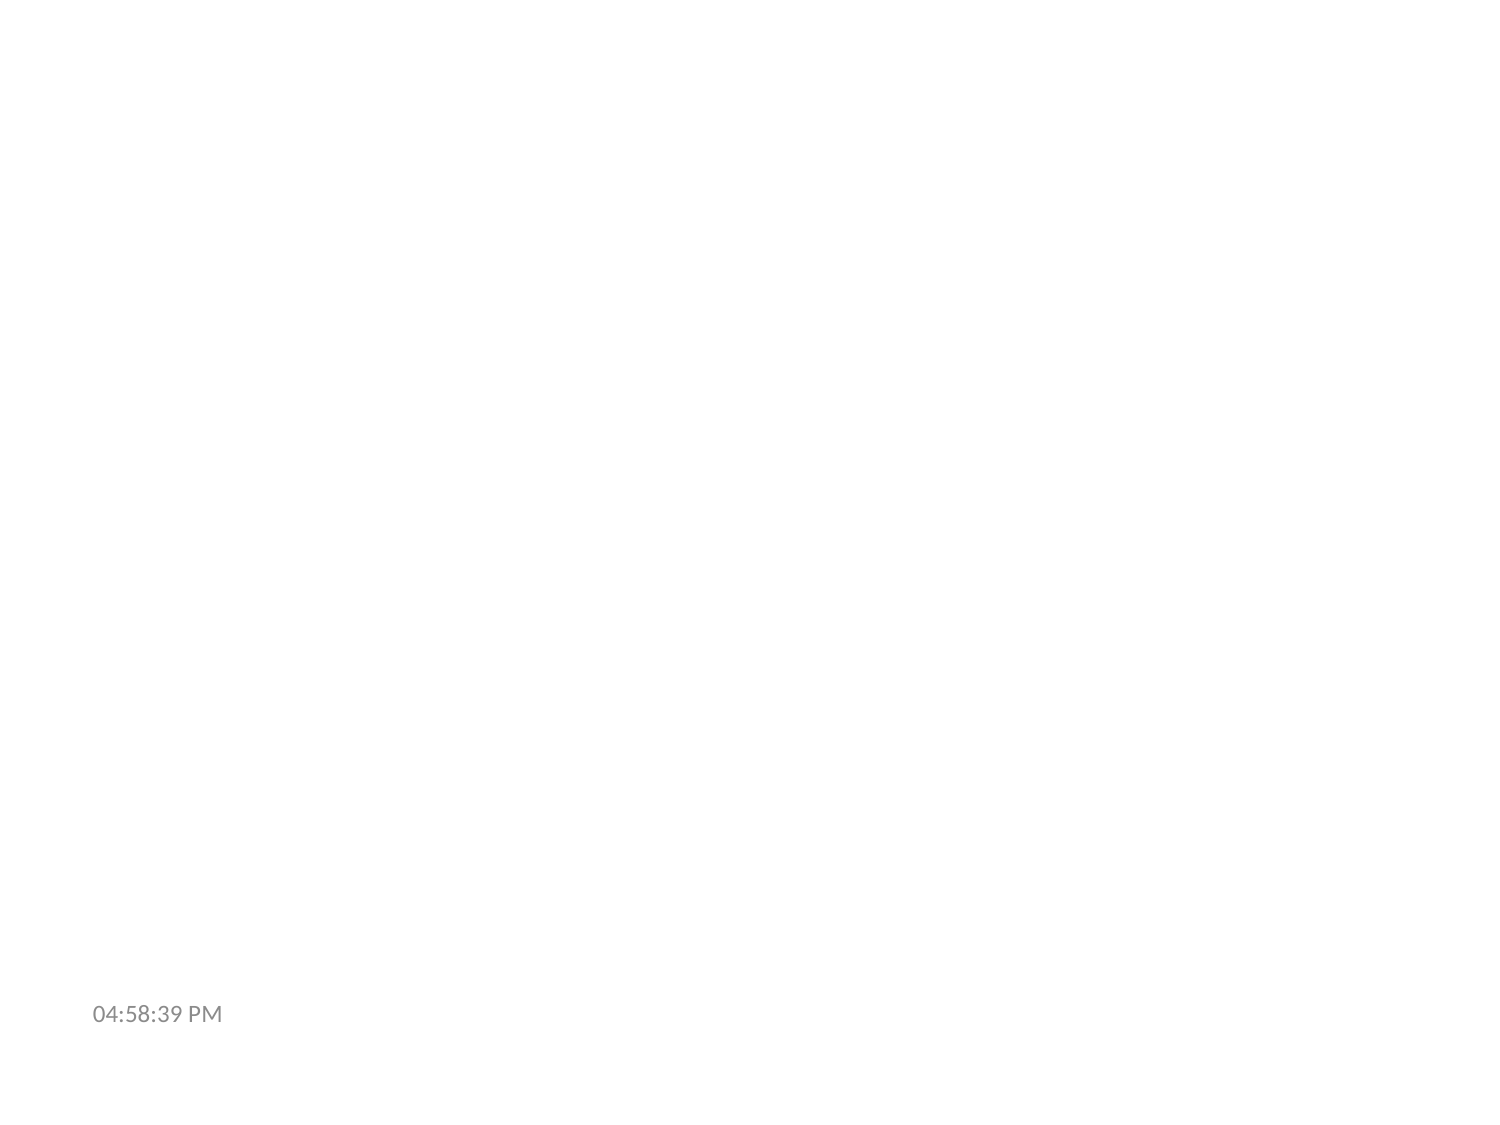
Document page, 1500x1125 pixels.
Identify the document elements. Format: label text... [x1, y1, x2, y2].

text_box 3:35:09 PM [77, 982, 428, 1043]
